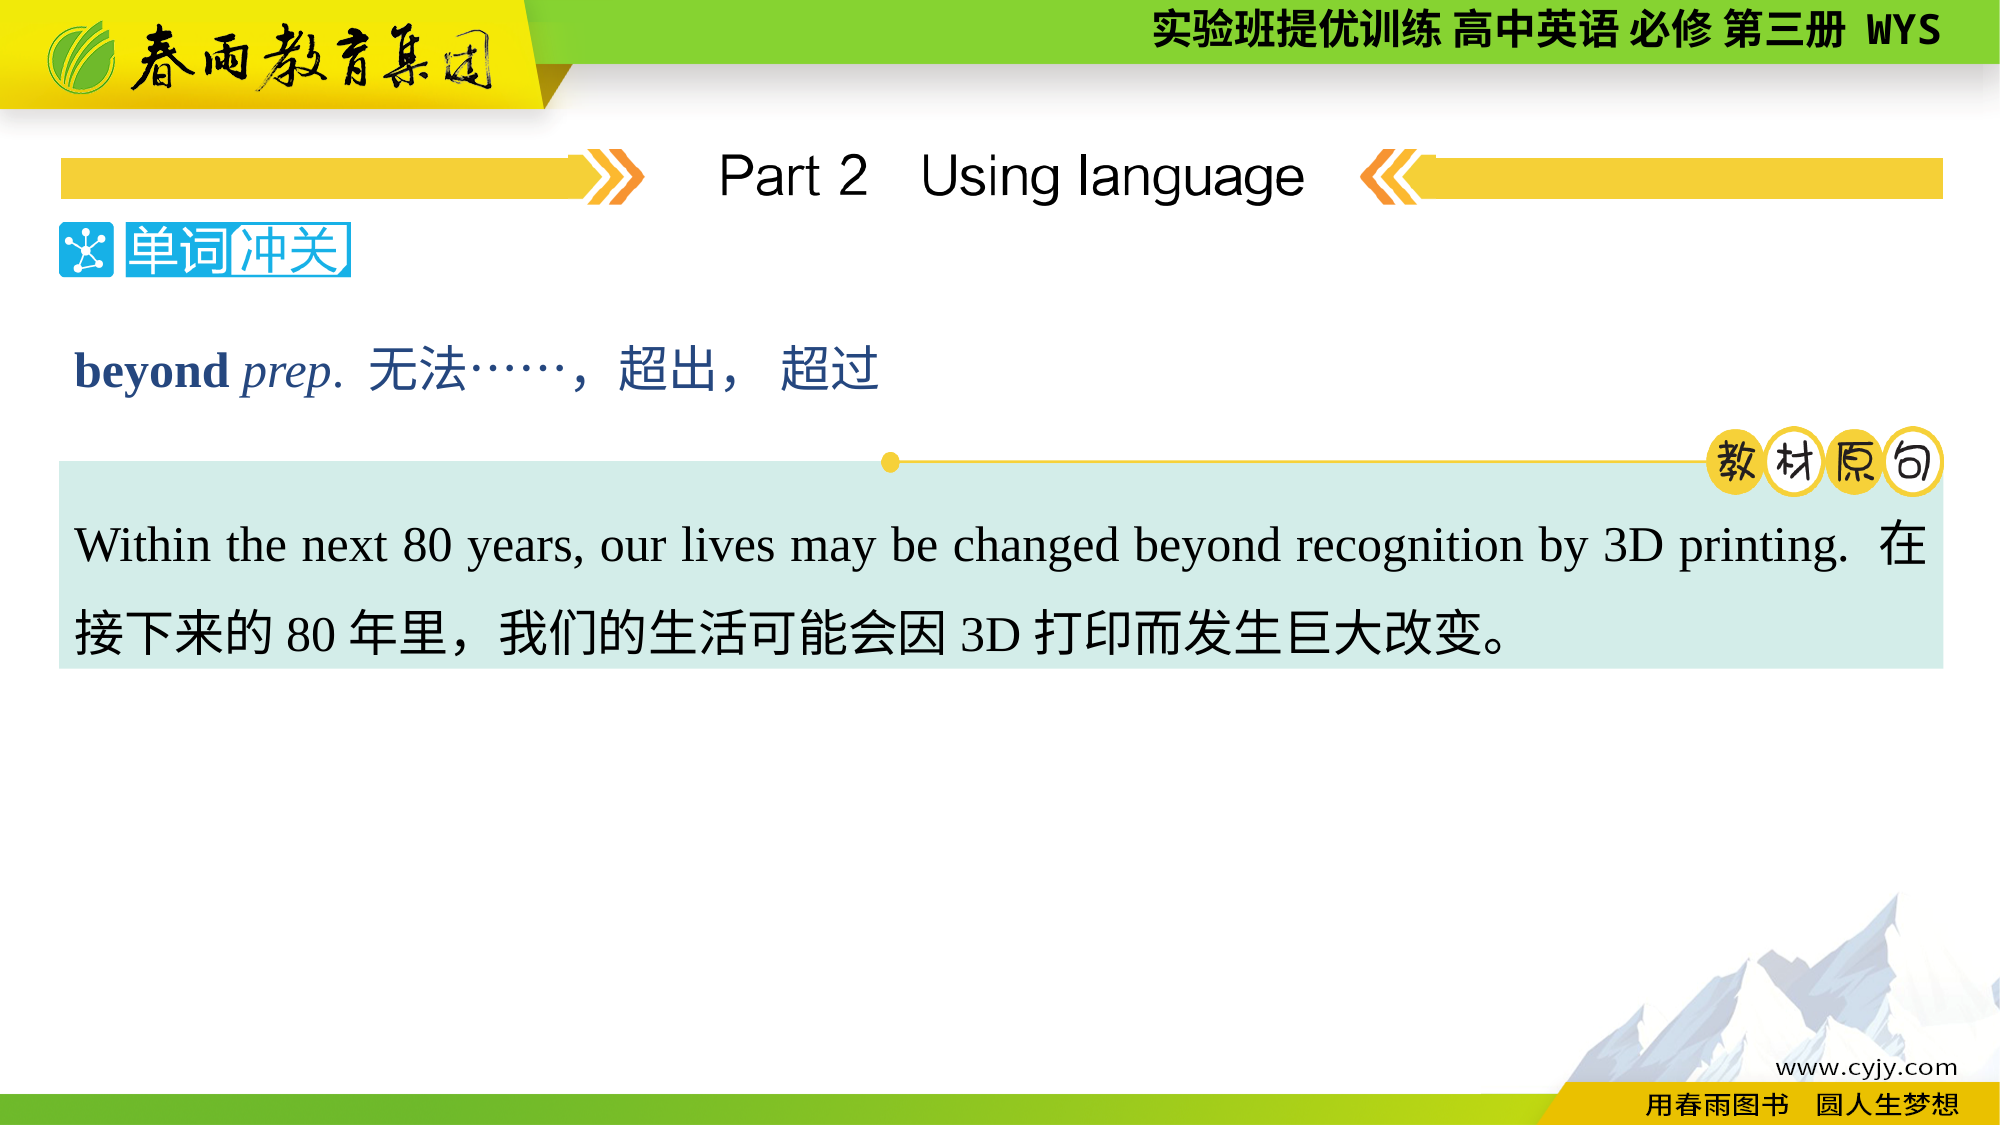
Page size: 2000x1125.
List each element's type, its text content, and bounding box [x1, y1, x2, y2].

picture [0, 0, 2000, 1125]
list beyond prep. 无法……，超出， 超过 [59, 300, 1944, 395]
text_box Within the next 80 years, our lives may be changed beyond recognition by 3D printing. 在接下来的80年里，我们的生活可能会因3D打印而发生巨大改变。 [59, 461, 1944, 669]
